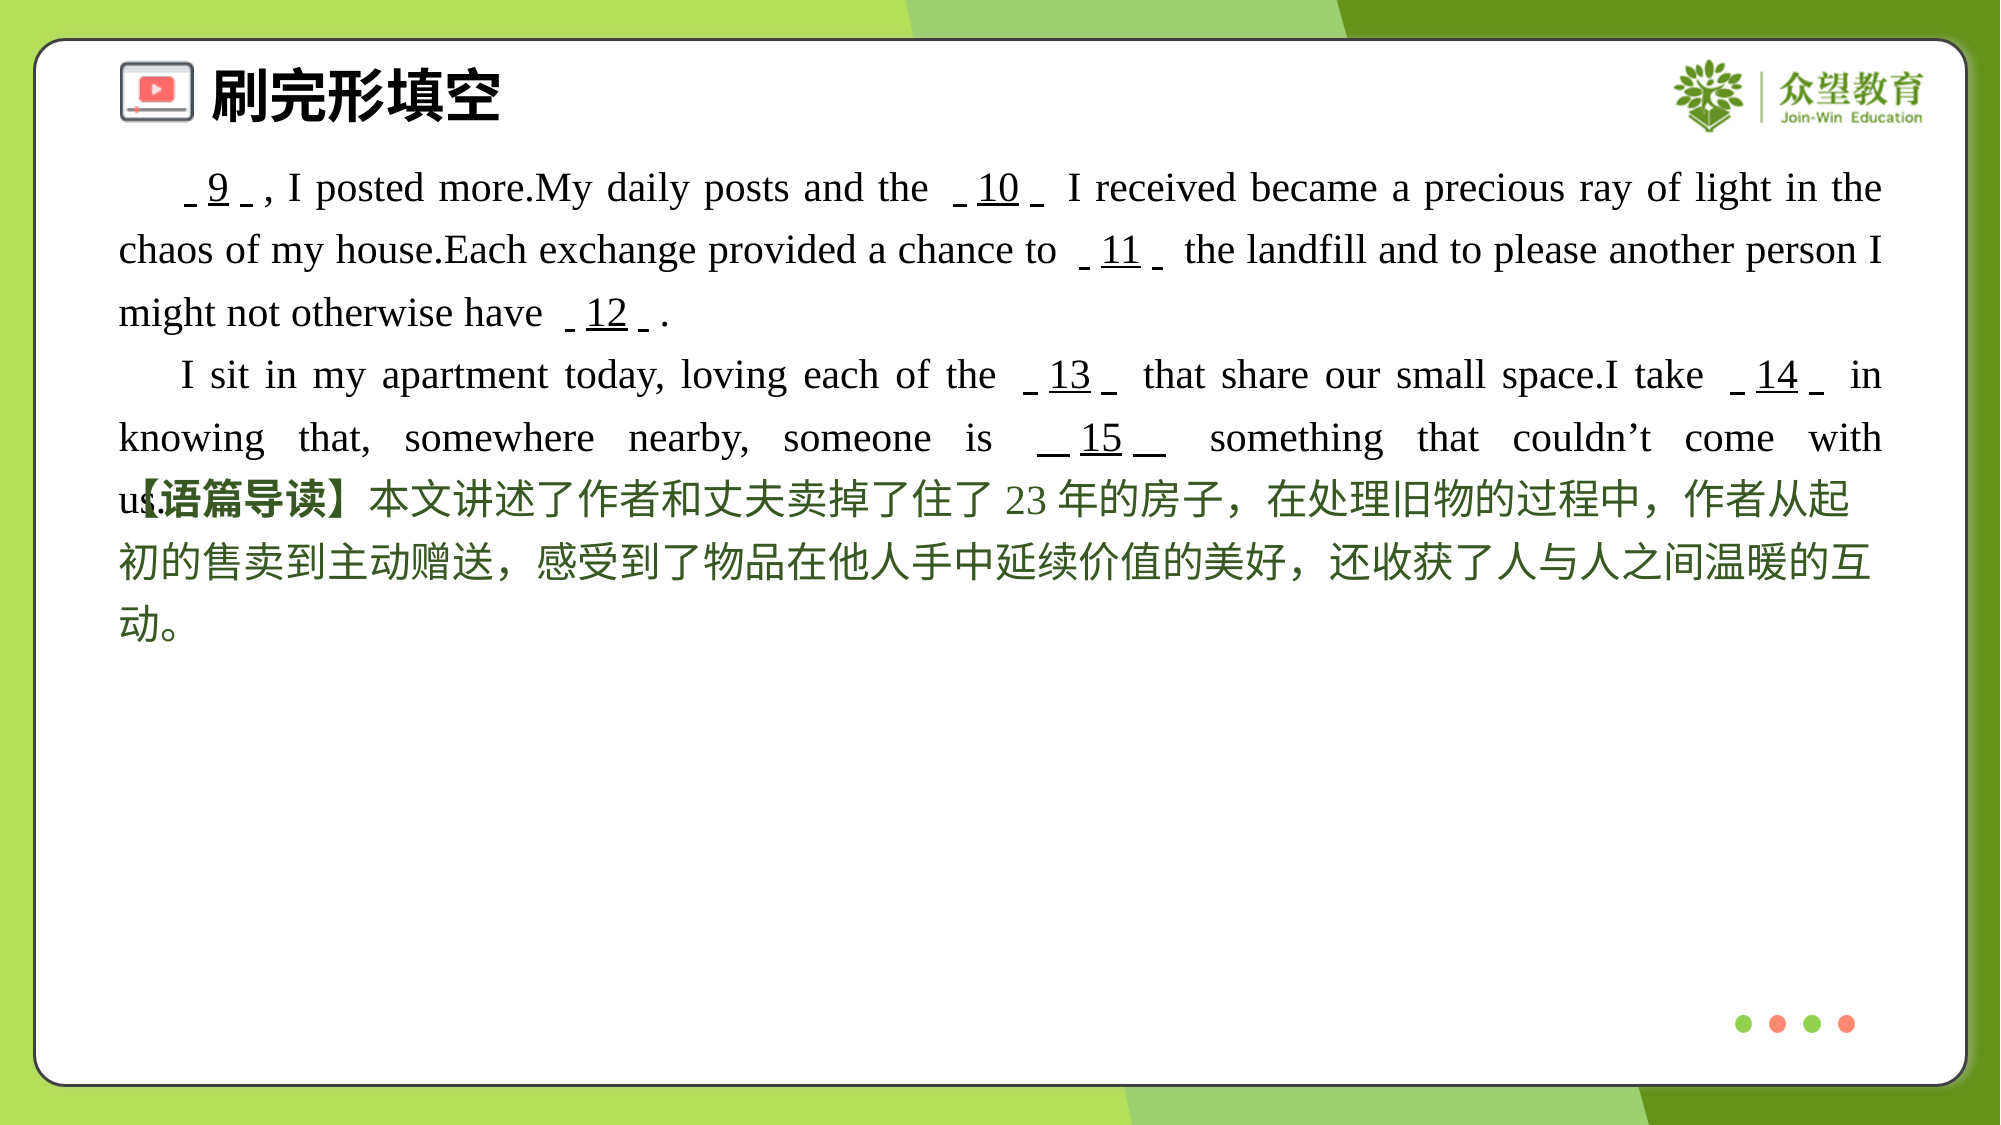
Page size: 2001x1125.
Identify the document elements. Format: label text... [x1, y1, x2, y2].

text_box 【语篇导读】本文讲述了作者和丈夫卖掉了住了23年的房子，在处理旧物的过程中，作者从起初的售卖到主动赠送，感受到了物品在他人手中延续价值的美好，还收获了人与人之间温暖的互动。 [118, 460, 1883, 581]
picture [0, 0, 2000, 1125]
text_box . .9. ., I posted more.My daily posts and the . .10. . I received became a precious ray of light in the chaos of my house.Each exchange provided a chance to . .11. . the landfill and to please another person I might not otherwise have . .12. .. I sit in my apartment today, loving each of the . .13. . that share our small space.I take . .14. . in knowing that, somewhere nearby, someone is . .15. . something that couldn’t come with us.#5 [118, 146, 1883, 454]
